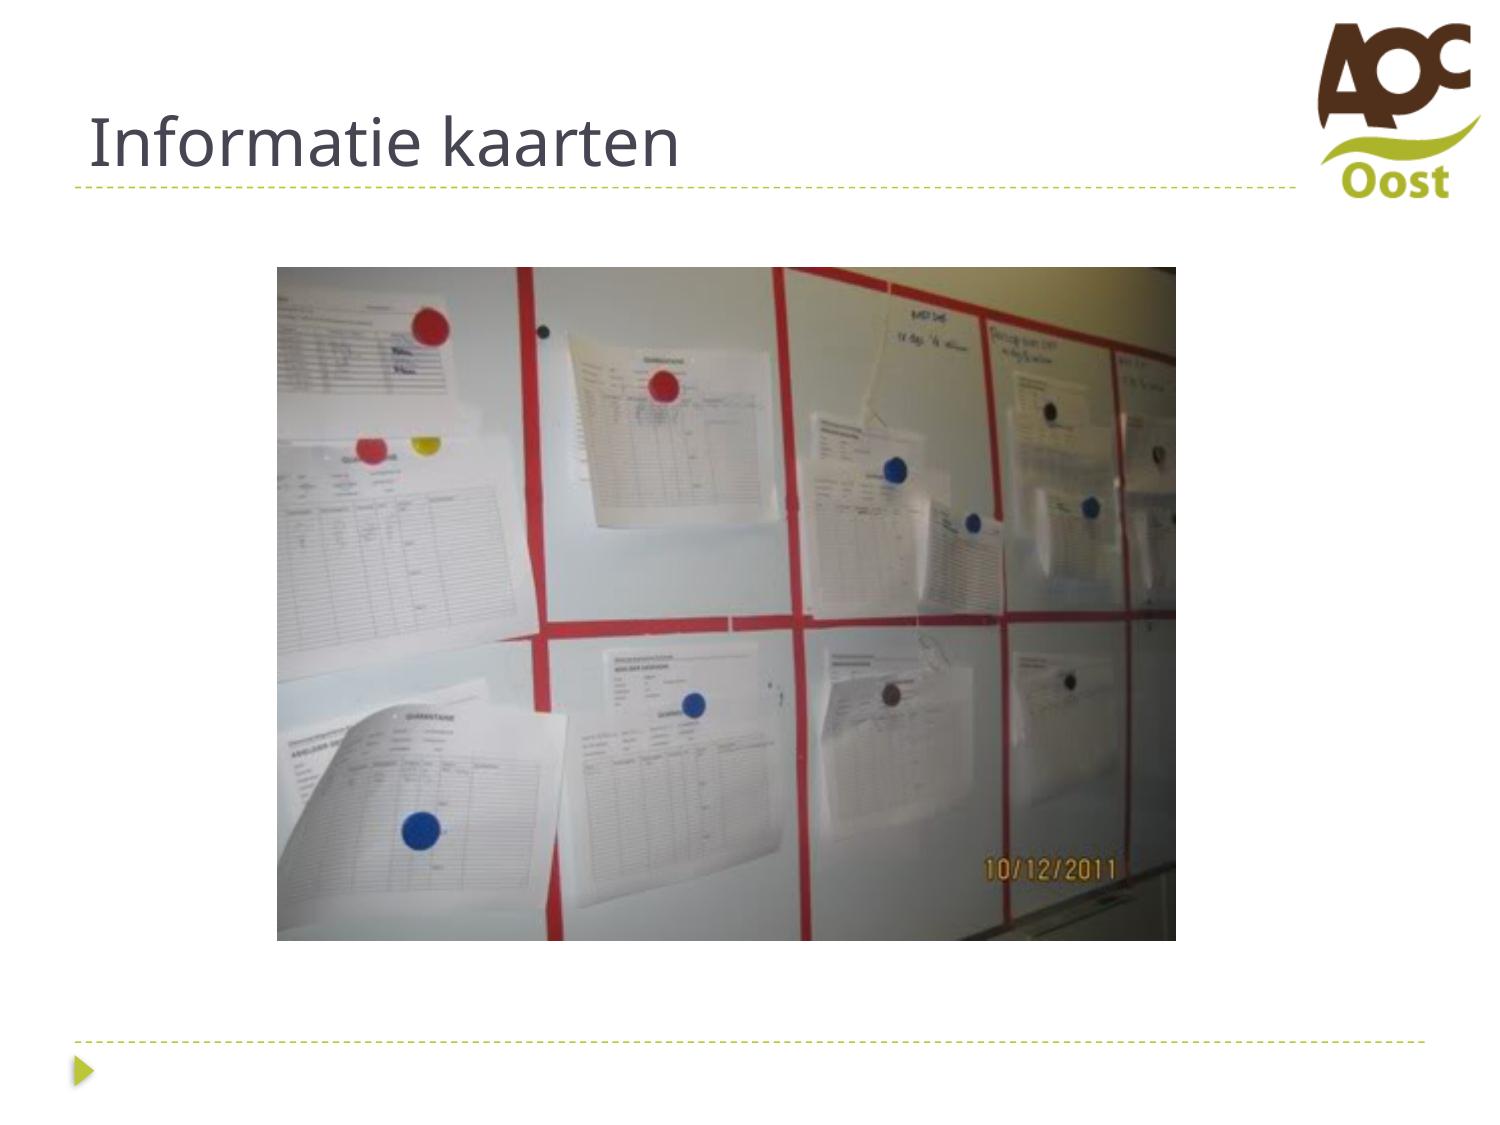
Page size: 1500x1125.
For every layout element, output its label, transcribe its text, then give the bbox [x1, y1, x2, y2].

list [277, 266, 1176, 941]
picture [1298, 0, 1500, 229]
title Informatie kaarten [75, 24, 1293, 188]
